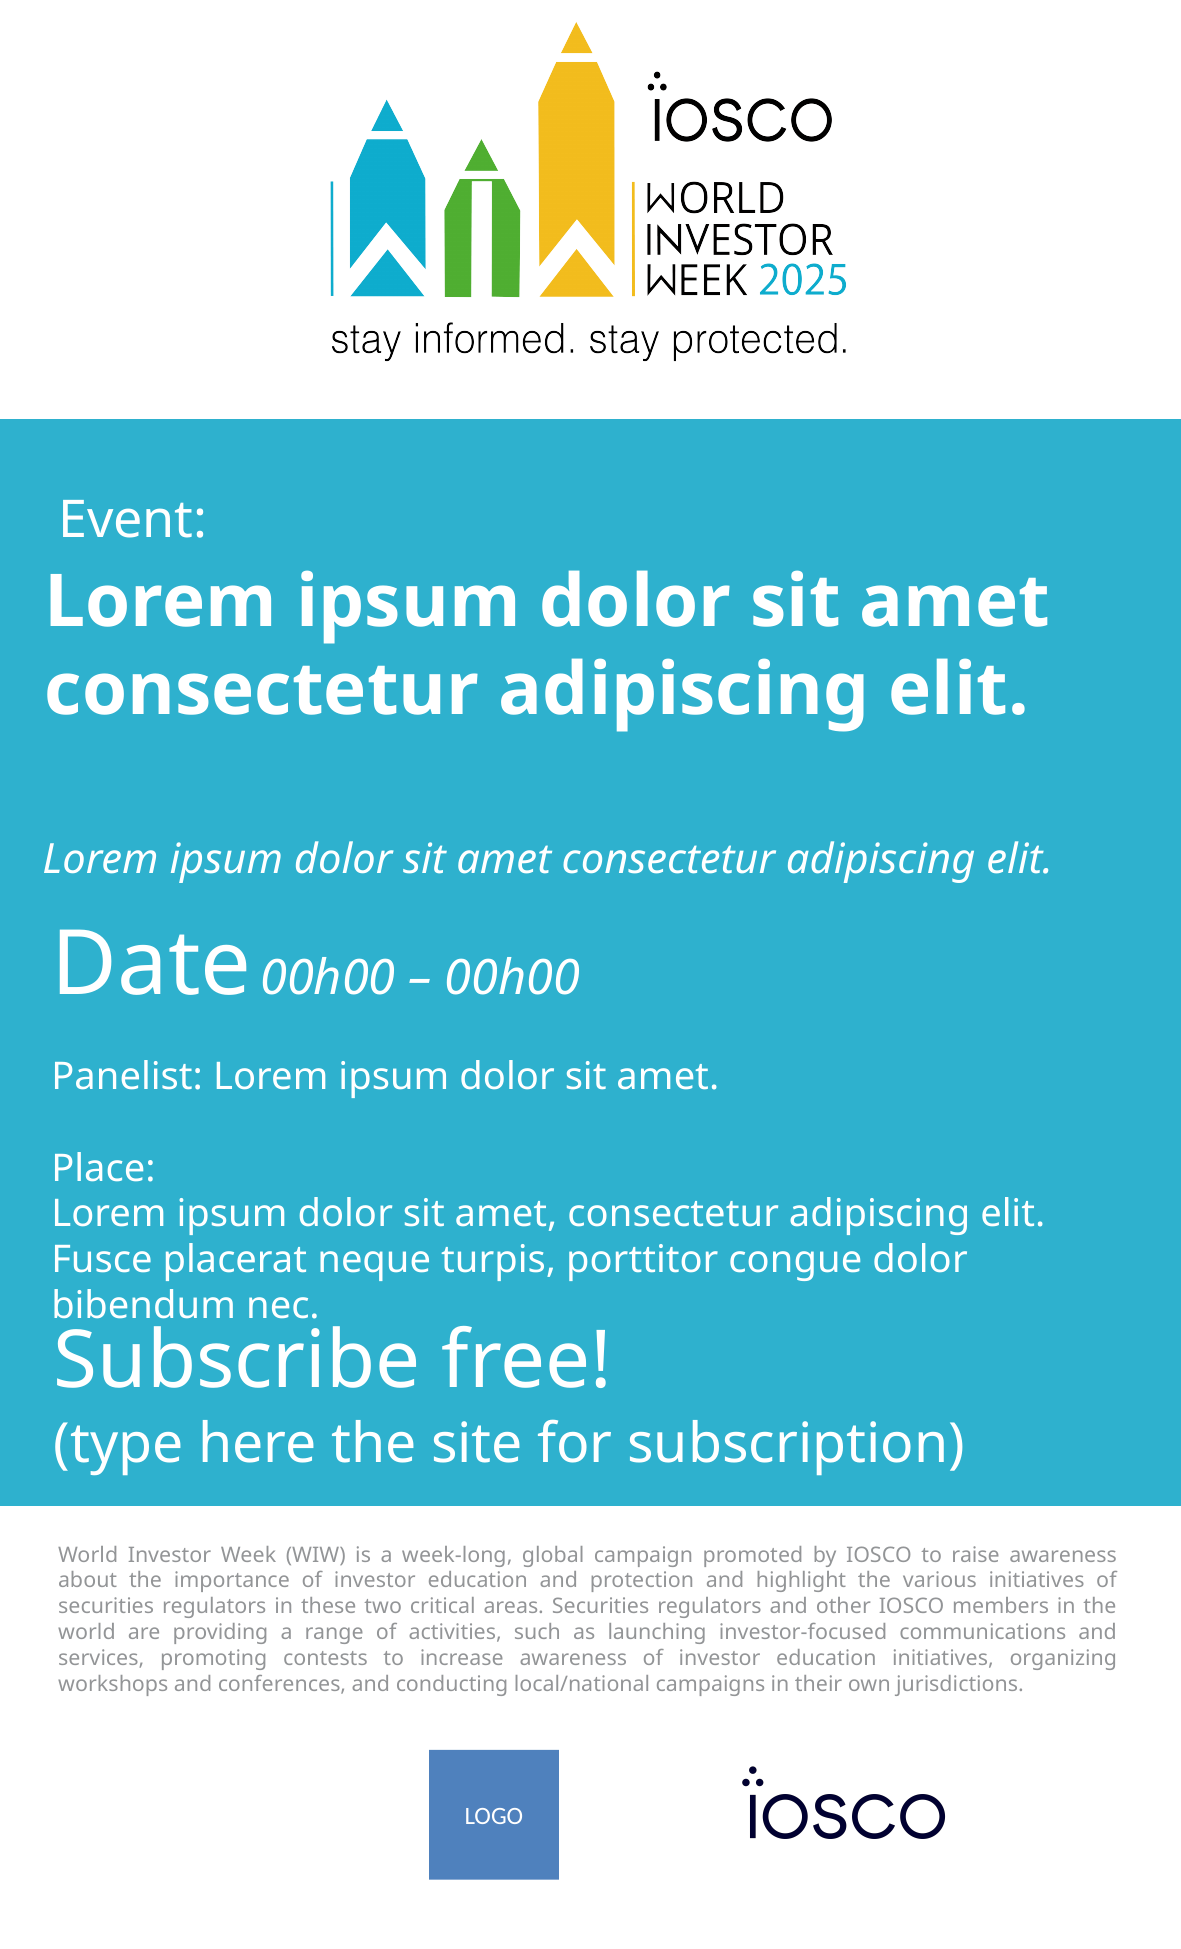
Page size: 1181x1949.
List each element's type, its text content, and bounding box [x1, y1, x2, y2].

text_box Date 00h00 – 00h00 [36, 897, 990, 1021]
text_box [0, 417, 1181, 1508]
picture [705, 1749, 990, 1885]
picture [314, 1, 866, 377]
text_box World Investor Week (WIW) is a week-long, global campaign promoted by IOSCO to raise awareness about the importance of investor education and protection and highlight the various initiatives of securities regulators in these two critical areas. Securities regulators and other IOSCO members in the world are providing a range of activities, such as launching investor-focused communications and services, promoting contests to increase awareness of investor education initiatives, organizing workshops and conferences, and conducting local/national campaigns in their own jurisdictions. [43, 1533, 1134, 1704]
text_box Lorem ipsum dolor sit amet consectetur adipiscing elit. [19, 541, 1134, 742]
text_box Event: [43, 478, 481, 556]
text_box Panelist: Lorem ipsum dolor sit amet. Place: Lorem ipsum dolor sit amet, consectetur adipiscing elit. Fusce placerat neque turpis, porttitor congue dolor bibendum nec. [36, 1043, 1123, 1334]
text_box Subscribe free! (type here the site for subscription) [38, 1299, 1086, 1482]
text_box LOGO [427, 1748, 561, 1882]
text_box Lorem ipsum dolor sit amet consectetur adipiscing elit. [27, 824, 1114, 890]
